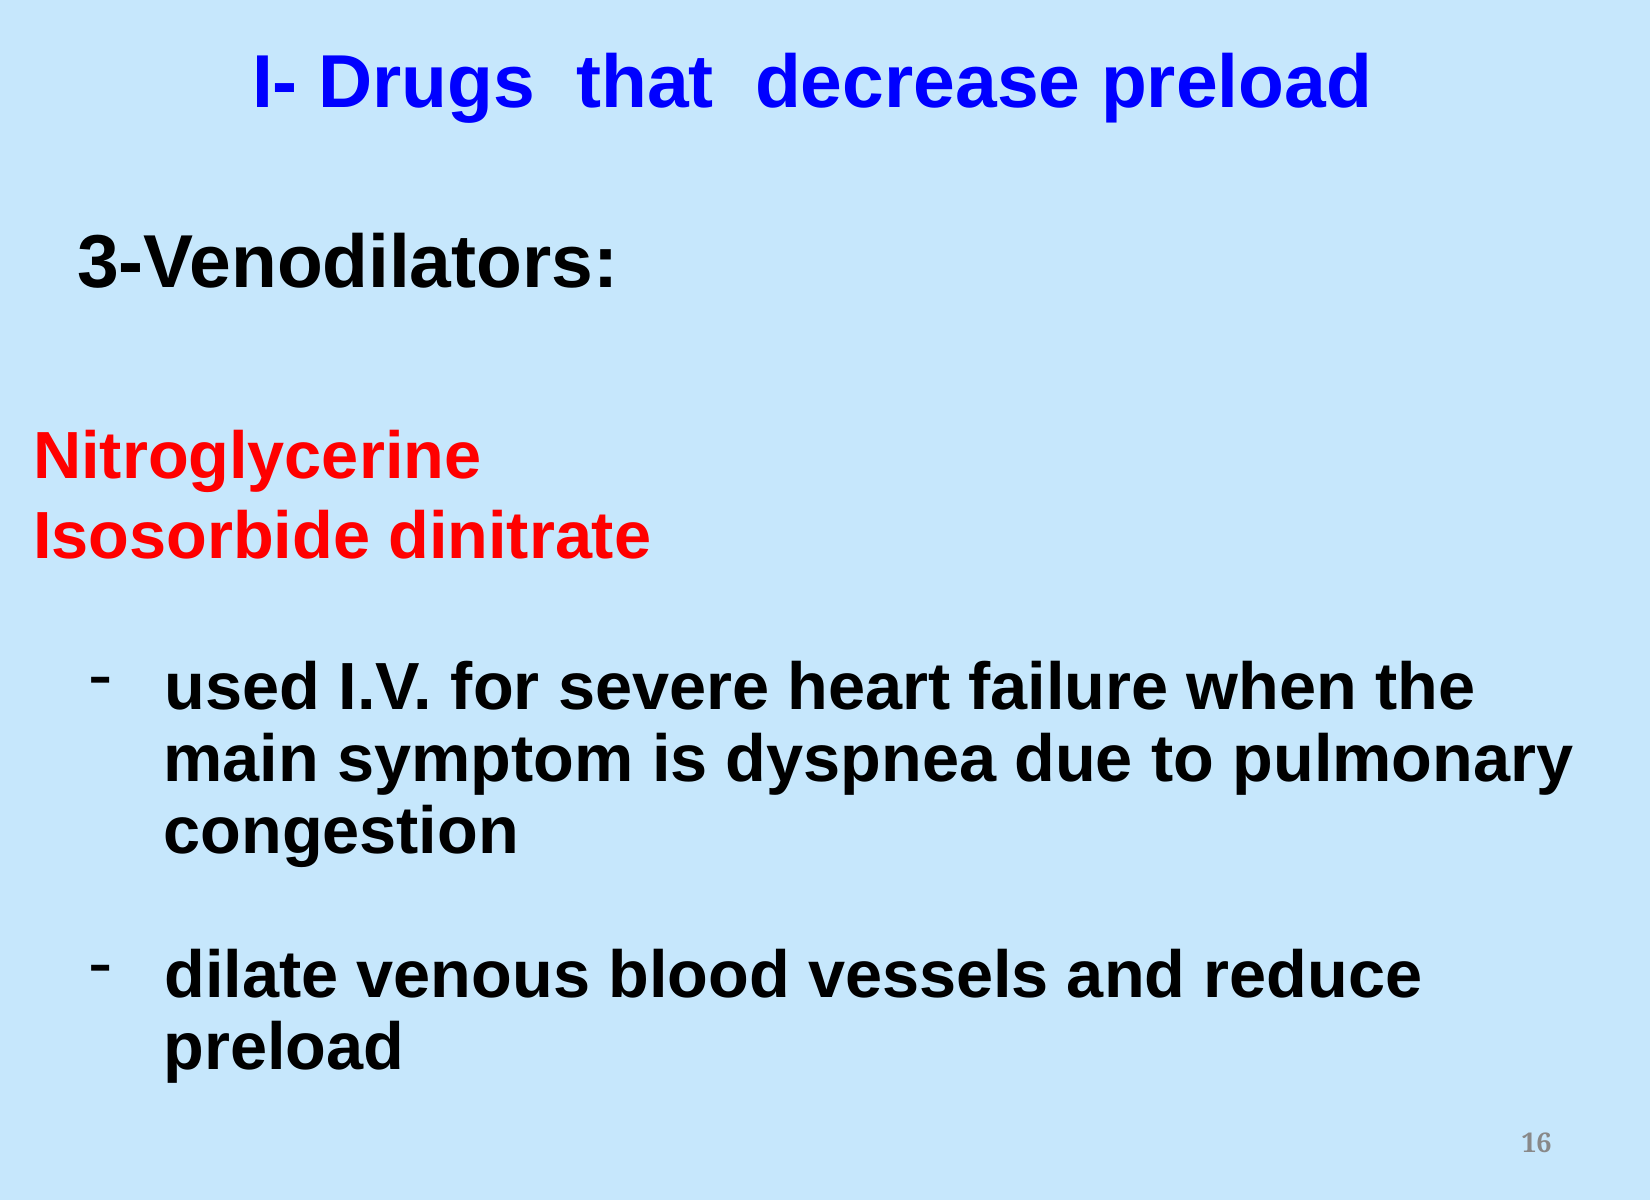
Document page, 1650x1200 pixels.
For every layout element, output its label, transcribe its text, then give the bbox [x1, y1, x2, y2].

text_box I- Drugs that decrease preload 3-Venodilators: Nitroglycerine Isosorbide dinitrate used I.V. for severe heart failure when the main symptom is dyspnea due to pulmonary congestion dilate venous blood vessels and reduce preload [0, 24, 1625, 1200]
